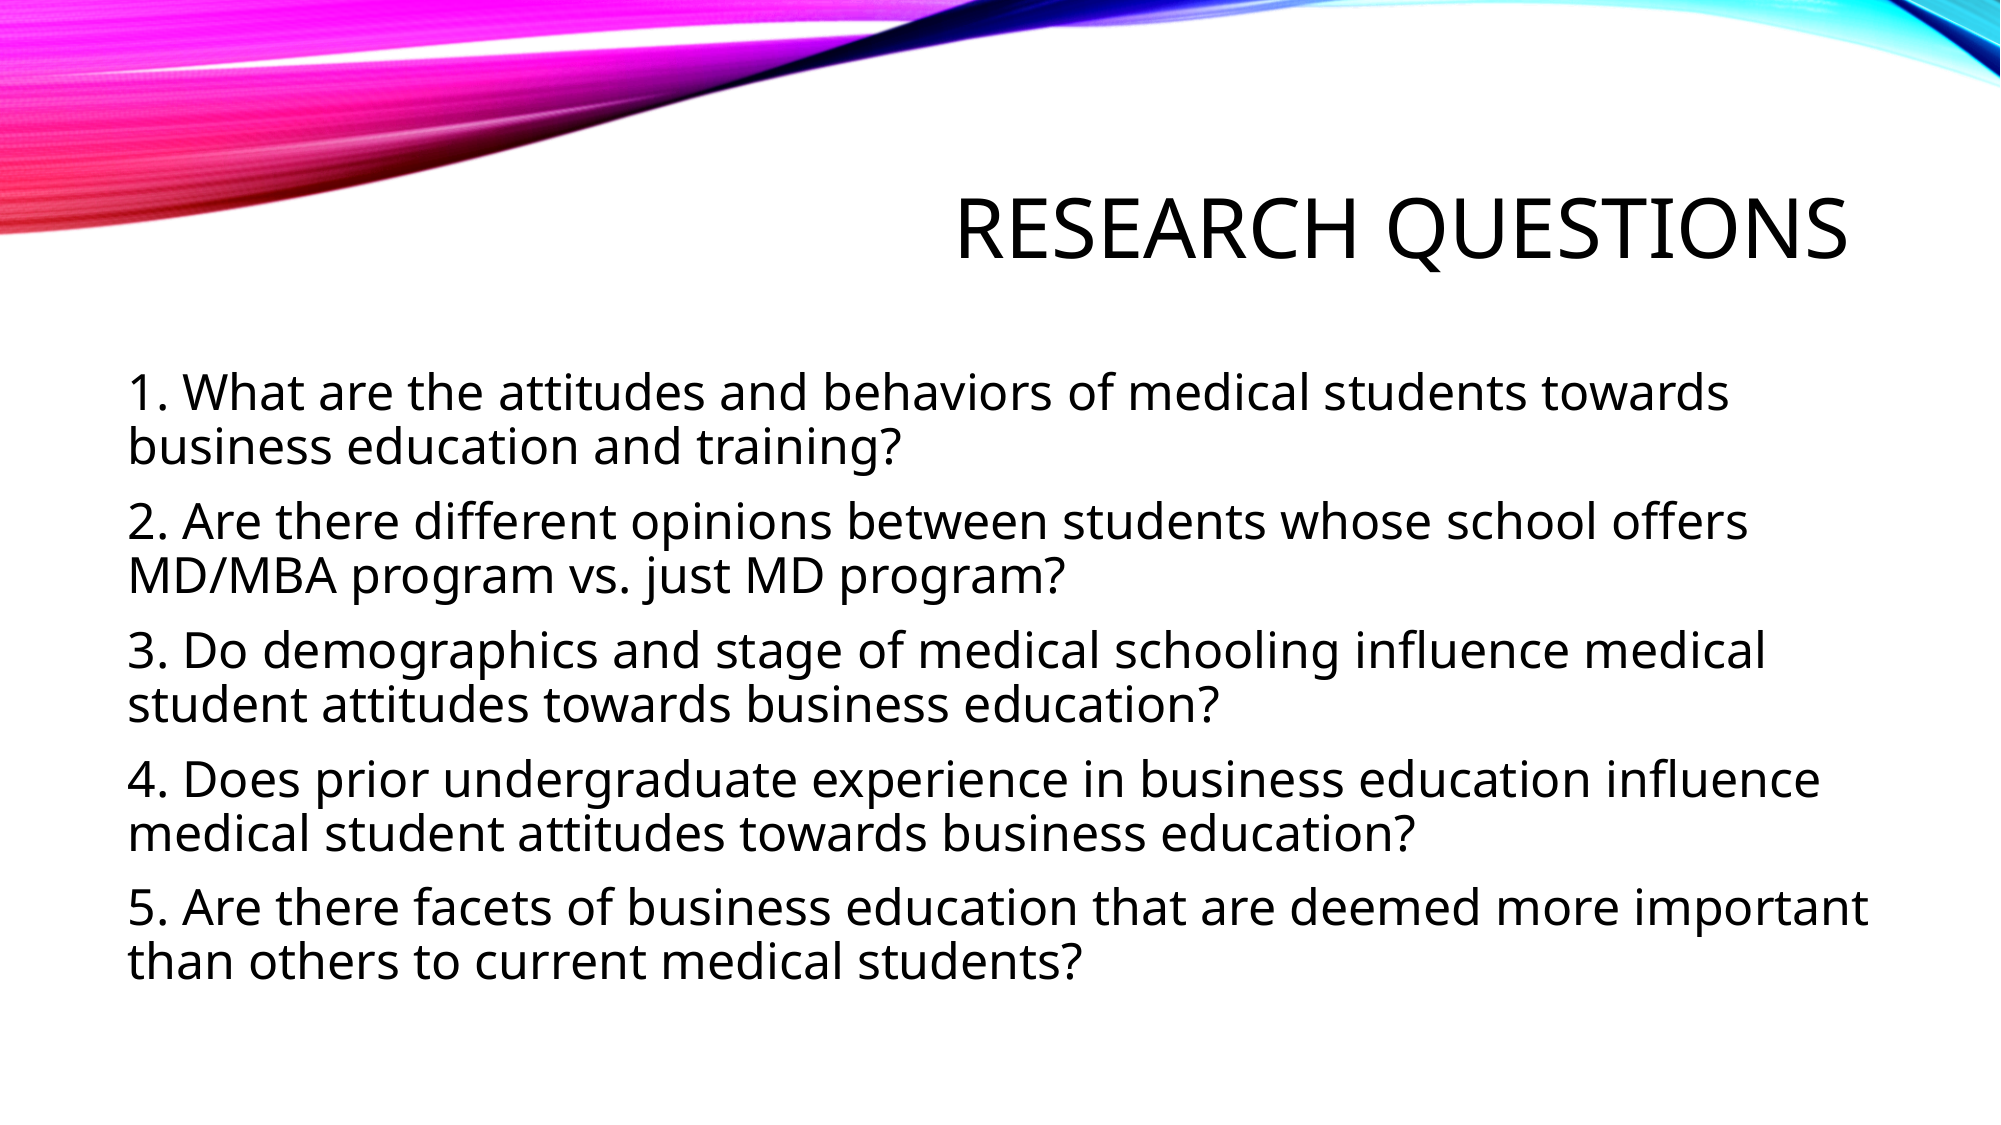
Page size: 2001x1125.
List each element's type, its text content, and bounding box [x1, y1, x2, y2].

picture [1910, 0, 2000, 45]
title Research Questions [474, 125, 1888, 338]
picture [1890, 0, 2000, 75]
list 1. What are the attitudes and behaviors of medical students towards business education and training? 2. Are there different opinions between students whose school offers MD/MBA program vs. just MD program? 3. Do demographics and stage of medical schooling influence medical student attitudes towards business education? 4. Does prior undergraduate experience in business education influence medical student attitudes towards business education? 5. Are there facets of business education that are deemed more important than others to current medical students? [112, 360, 1888, 1104]
picture [0, 0, 2000, 237]
